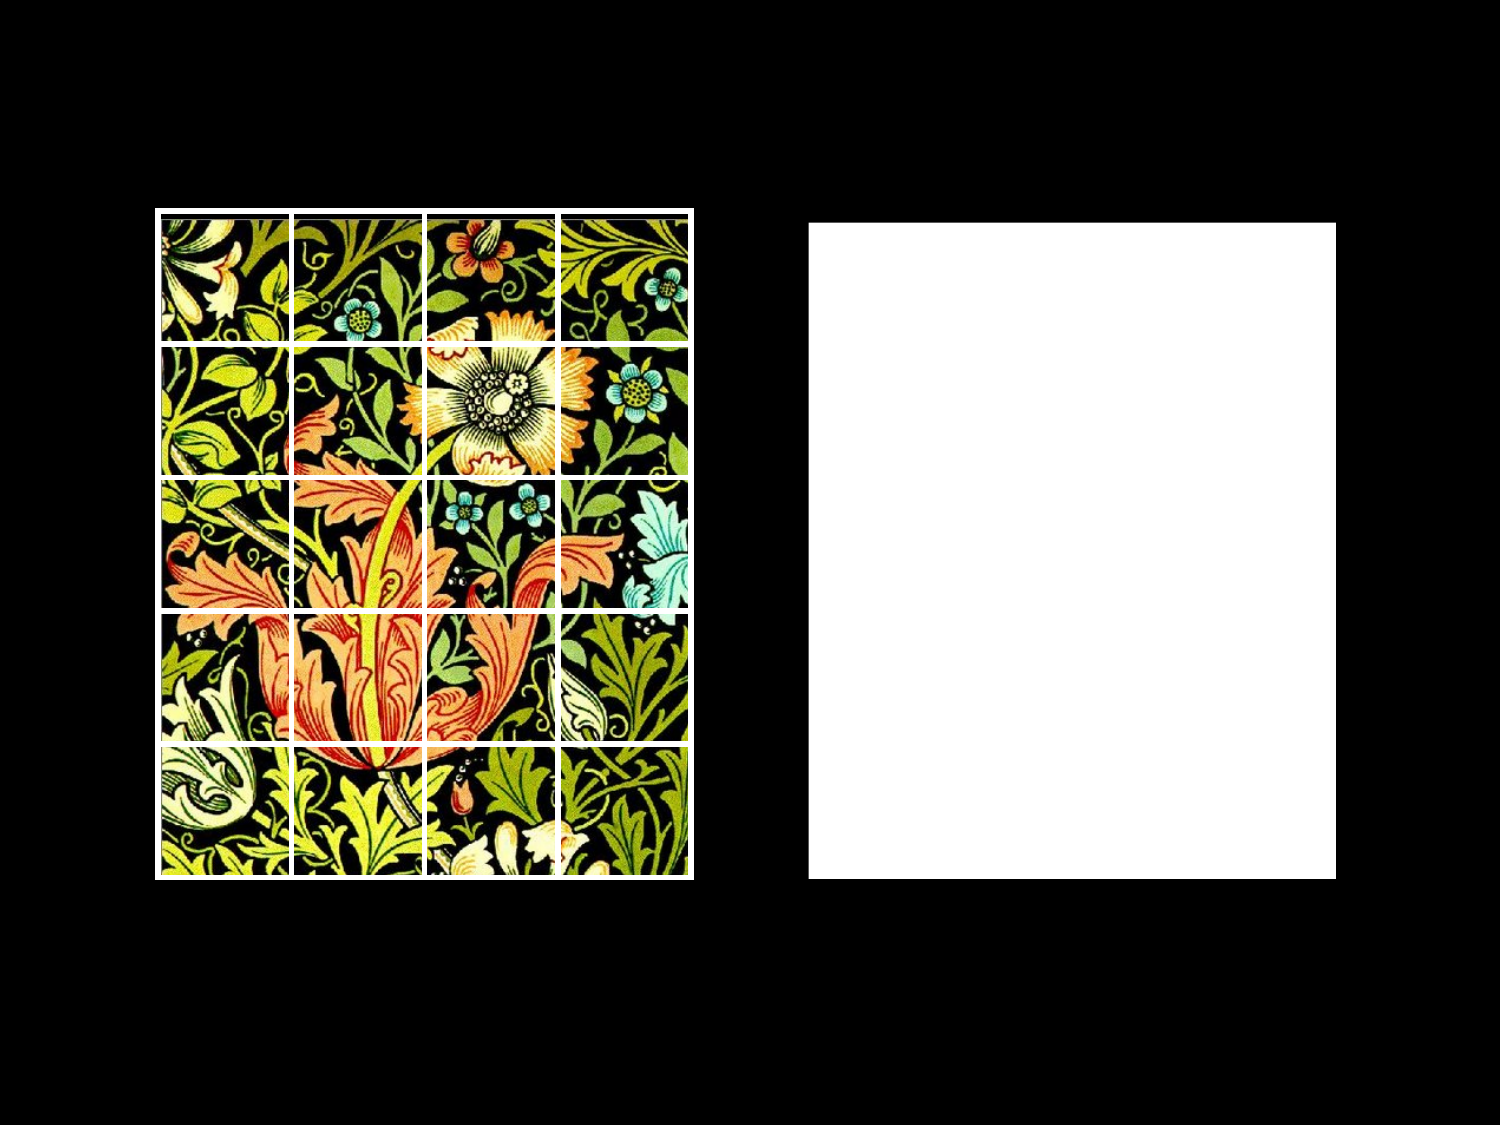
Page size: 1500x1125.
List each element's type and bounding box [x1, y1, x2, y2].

picture [160, 219, 692, 880]
text_box [806, 221, 1338, 881]
